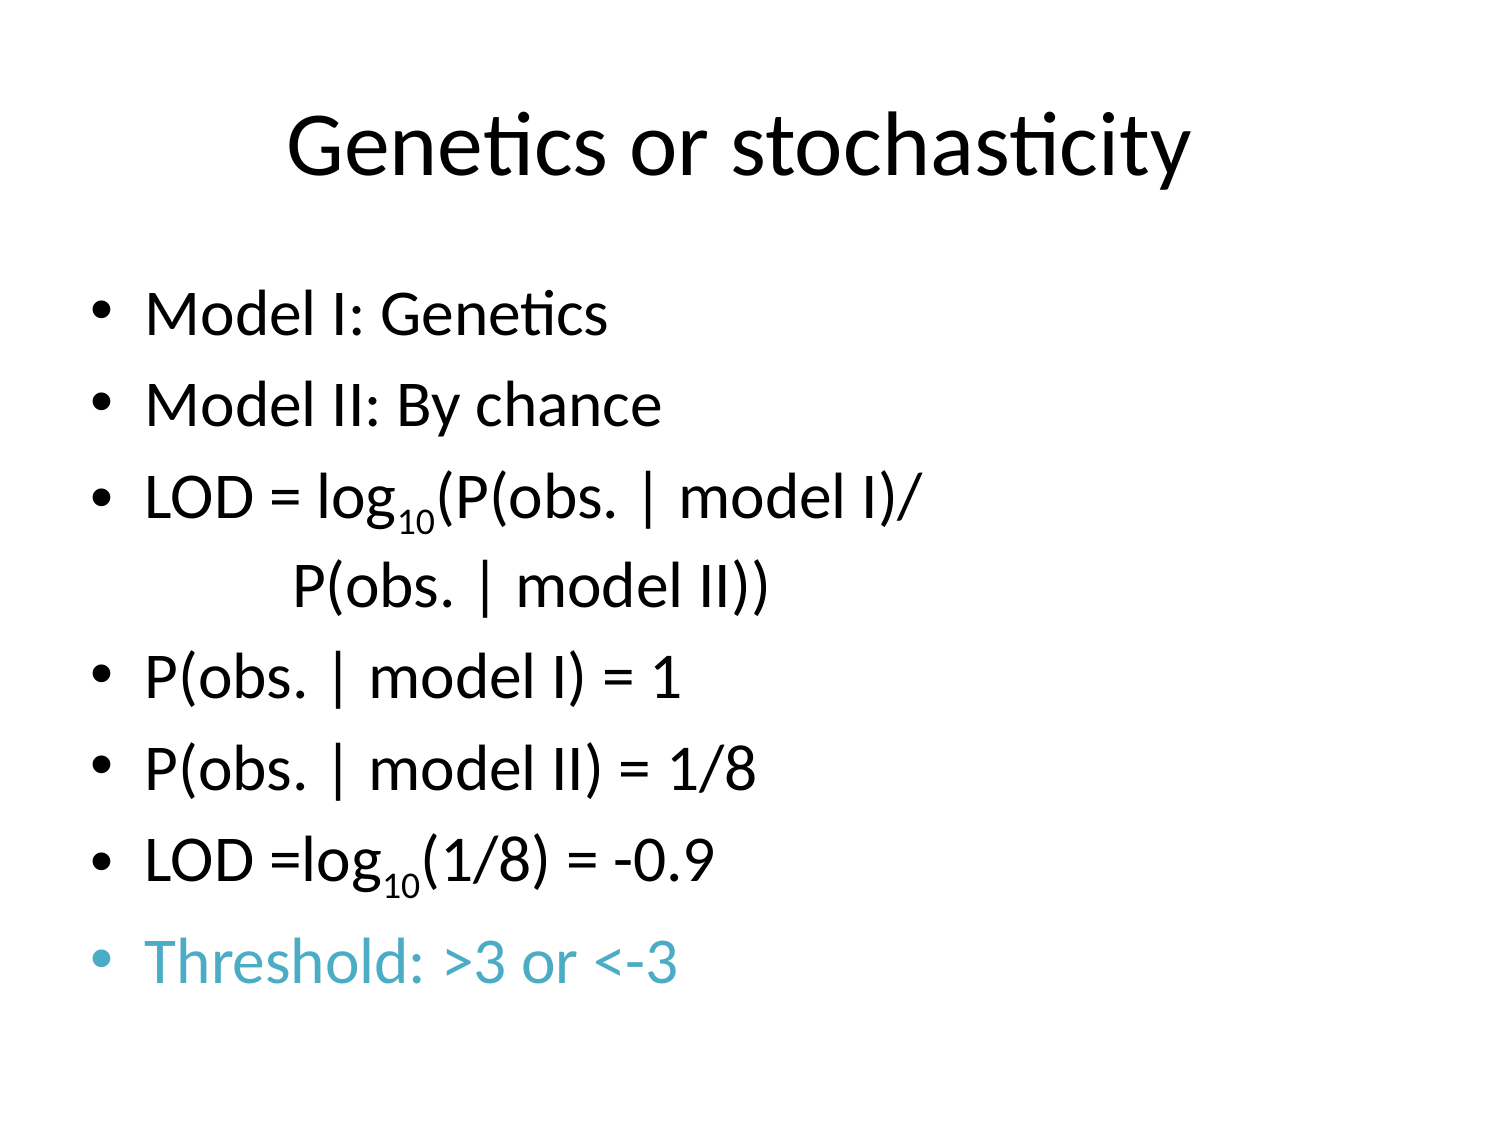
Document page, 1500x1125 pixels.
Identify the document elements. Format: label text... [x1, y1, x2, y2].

title Genetics or stochasticity [75, 45, 1425, 233]
list Model I: Genetics Model II: By chance LOD = log10(P(obs. | model I)/ P(obs. | model II)) P(obs. | model I) = 1 P(obs. | model II) = 1/8 LOD =log10(1/8) = -0.9 Threshold: >3 or <-3 [75, 262, 1447, 1005]
